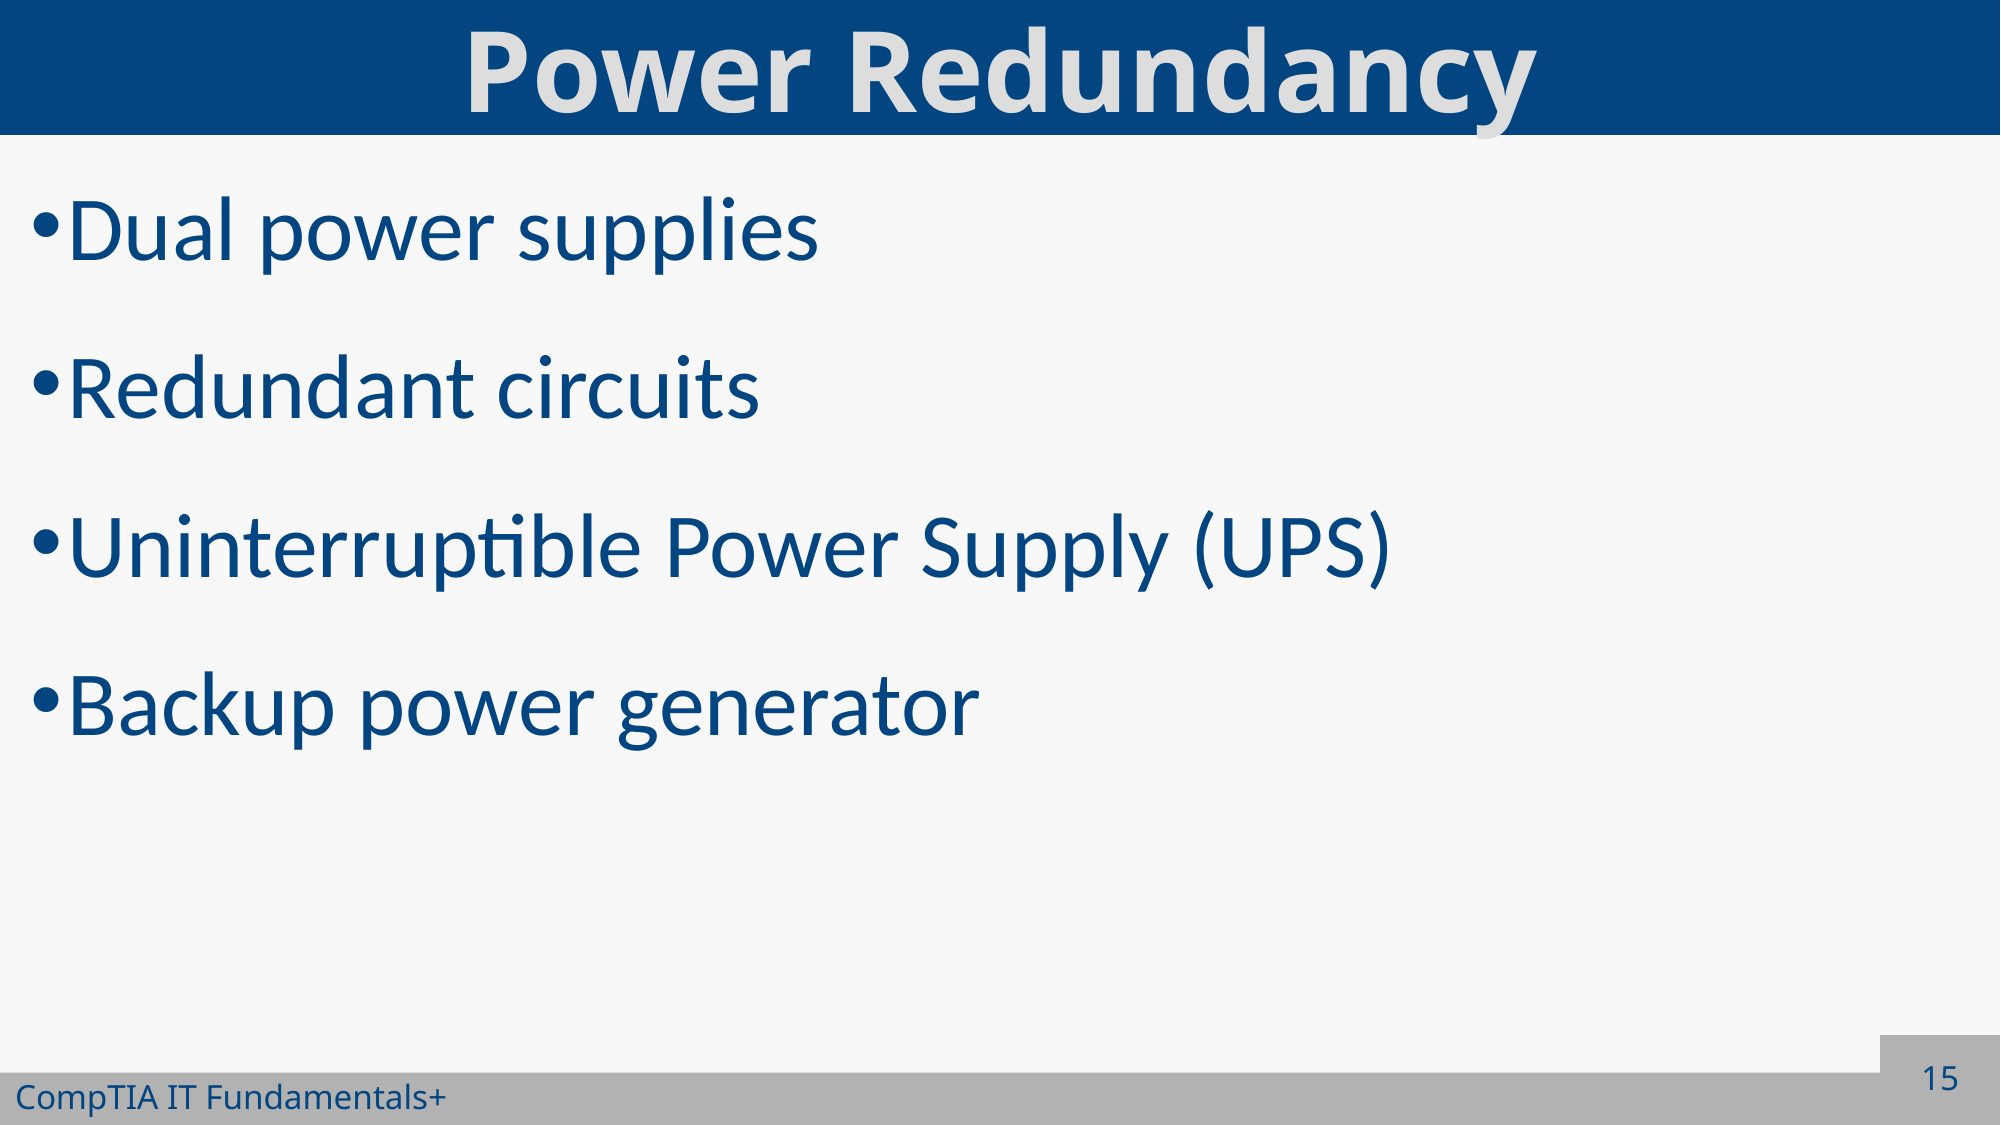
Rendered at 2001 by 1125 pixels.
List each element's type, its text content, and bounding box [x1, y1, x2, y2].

list Dual power supplies Redundant circuits Uninterruptible Power Supply (UPS) Backup power generator [15, 149, 1980, 1065]
slide_number 15 [1880, 1035, 2000, 1125]
title Power Redundancy [0, 0, 2000, 135]
footer CompTIA IT Fundamentals+ [0, 1072, 1880, 1125]
